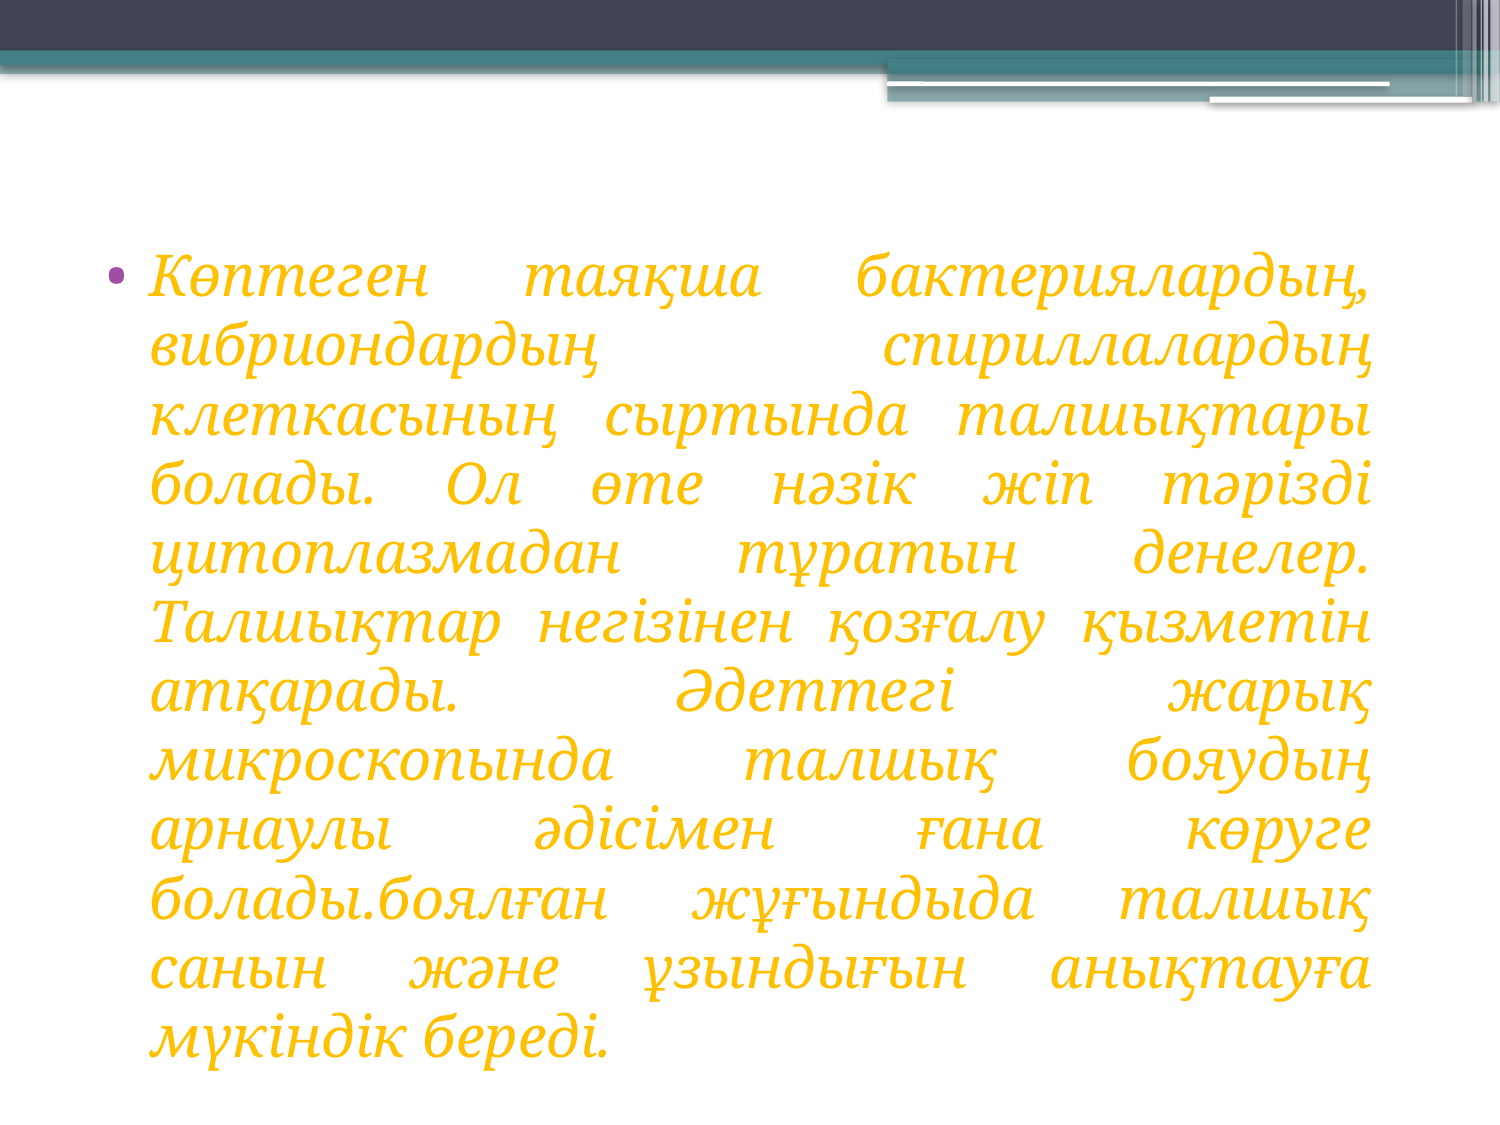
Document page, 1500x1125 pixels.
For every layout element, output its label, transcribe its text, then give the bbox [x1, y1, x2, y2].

list Көптеген таяқша бактериялардың, вибриондардың спириллалардың клеткасының сыртында талшықтары болады. Ол өте нәзік жіп тәрізді цитоплазмадан тұратын денелер. Талшықтар негізінен қозғалу қызметін атқарады. Әдеттегі жарық микроскопында талшық бояудың арнаулы әдісімен ғана көруге болады.боялған жұғындыда талшық санын және ұзындығын анықтауға мүкіндік береді. [75, 231, 1388, 1079]
